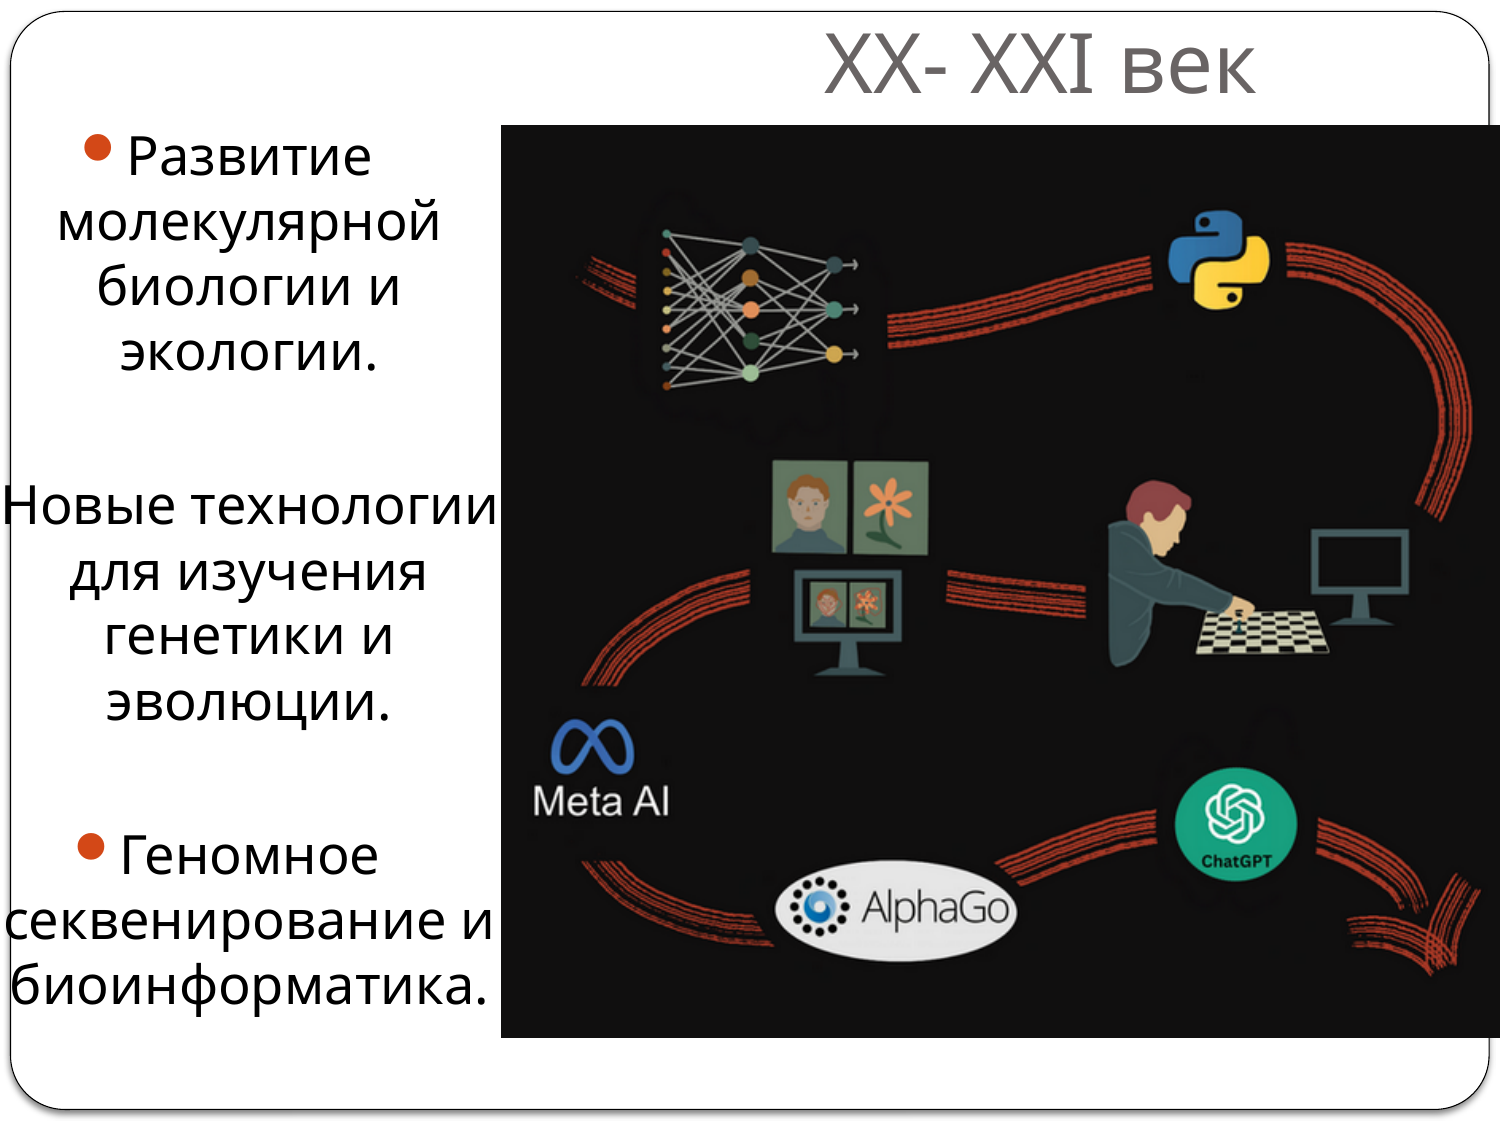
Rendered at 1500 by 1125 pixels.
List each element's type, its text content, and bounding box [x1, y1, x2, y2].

picture [501, 125, 1500, 1038]
list Развитие молекулярной биологии и экологии. Новые технологии для изучения генетики и эволюции. Геномное секвенирование и биоинформатика. [0, 113, 520, 1125]
title XX- XXI век [809, 0, 1500, 124]
